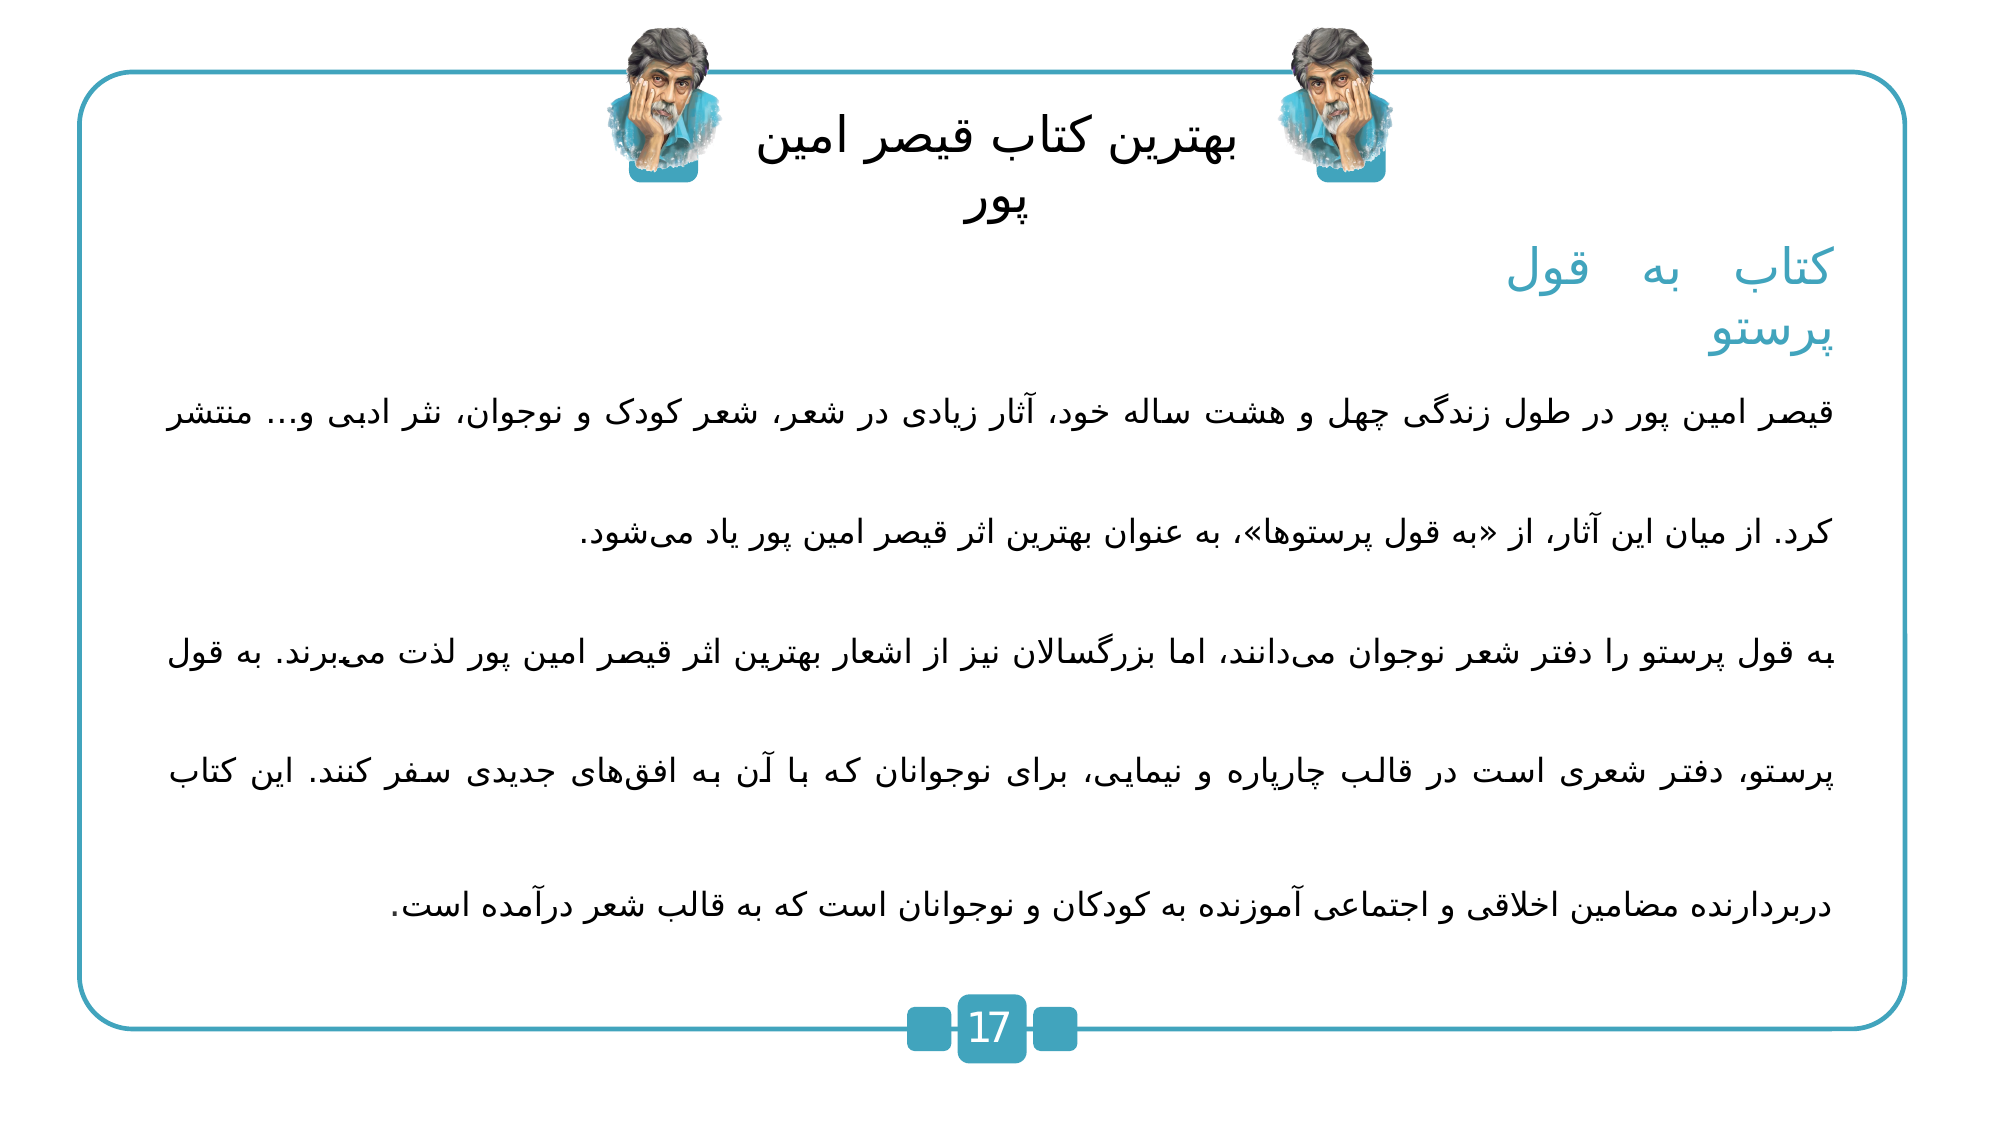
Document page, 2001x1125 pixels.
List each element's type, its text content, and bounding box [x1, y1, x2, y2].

text_box بهترین کتاب قیصر امین پور [712, 95, 1283, 230]
text_box 17 [947, 993, 1033, 1058]
text_box قیصر امین پور در طول زندگی چهل و هشت ساله خود، آثار زیادی در شعر، شعر کودک و نوجوان، نثر ادبی و… منتشر کرد. از میان این آثار، از «به قول پرستوها»، به عنوان بهترین اثر قیصر امین پور یاد می‌شود. به قول پرستو را دفتر شعر نوجوان می‌دانند، اما بزرگسالان نیز از اشعار بهترین اثر قیصر امین پور لذت می‌برند. به قول پرستو، دفتر شعری است در قالب چارپاره و نیمایی، برای نوجوانان که با آن به افق‌های جدیدی سفر کنند. این کتاب دربردارنده مضامین اخلاقی و اجتماعی آموزنده به کودکان و نوجوانان است که به قالب شعر درآمده است. [150, 303, 1850, 932]
text_box کتاب به قول پرستو [1455, 227, 1850, 303]
picture [604, 19, 723, 181]
picture [1277, 19, 1396, 181]
